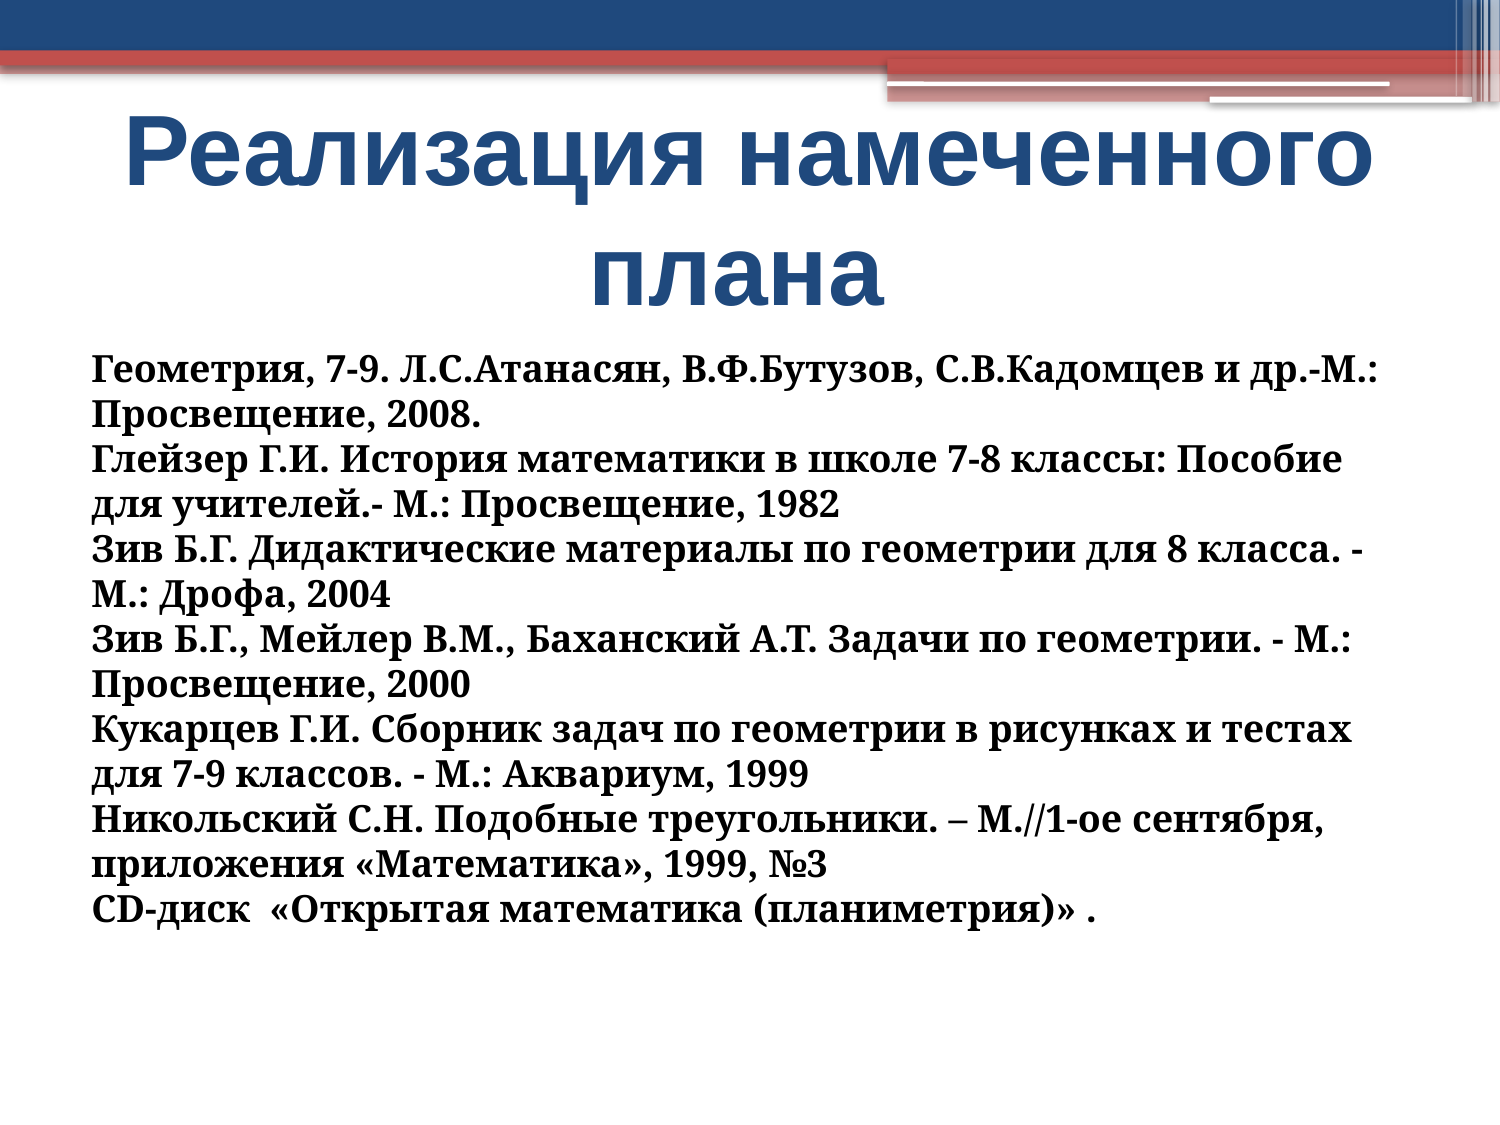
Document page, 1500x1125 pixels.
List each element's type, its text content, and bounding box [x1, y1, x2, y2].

title Реализация намеченного плана [0, 117, 1500, 293]
text_box Геометрия, 7-9. Л.С.Атанасян, В.Ф.Бутузов, С.В.Кадомцев и др.-М.: Просвещение, 2008. Глейзер Г.И. История математики в школе 7-8 классы: Пособие для учителей.- М.: Просвещение, 1982 Зив Б.Г. Дидактические материалы по геометрии для 8 класса. - М.: Дрофа, 2004 Зив Б.Г., Мейлер В.М., Баханский А.Т. Задачи по геометрии. - М.: Просвещение, 2000 Кукарцев Г.И. Сборник задач по геометрии в рисунках и тестах для 7-9 классов. - М.: Аквариум, 1999 Никольский С.Н. Подобные треугольники. – М.//1-ое сентября, приложения «Математика», 1999, №3 CD-диск «Открытая математика (планиметрия)» . [76, 338, 1436, 1028]
